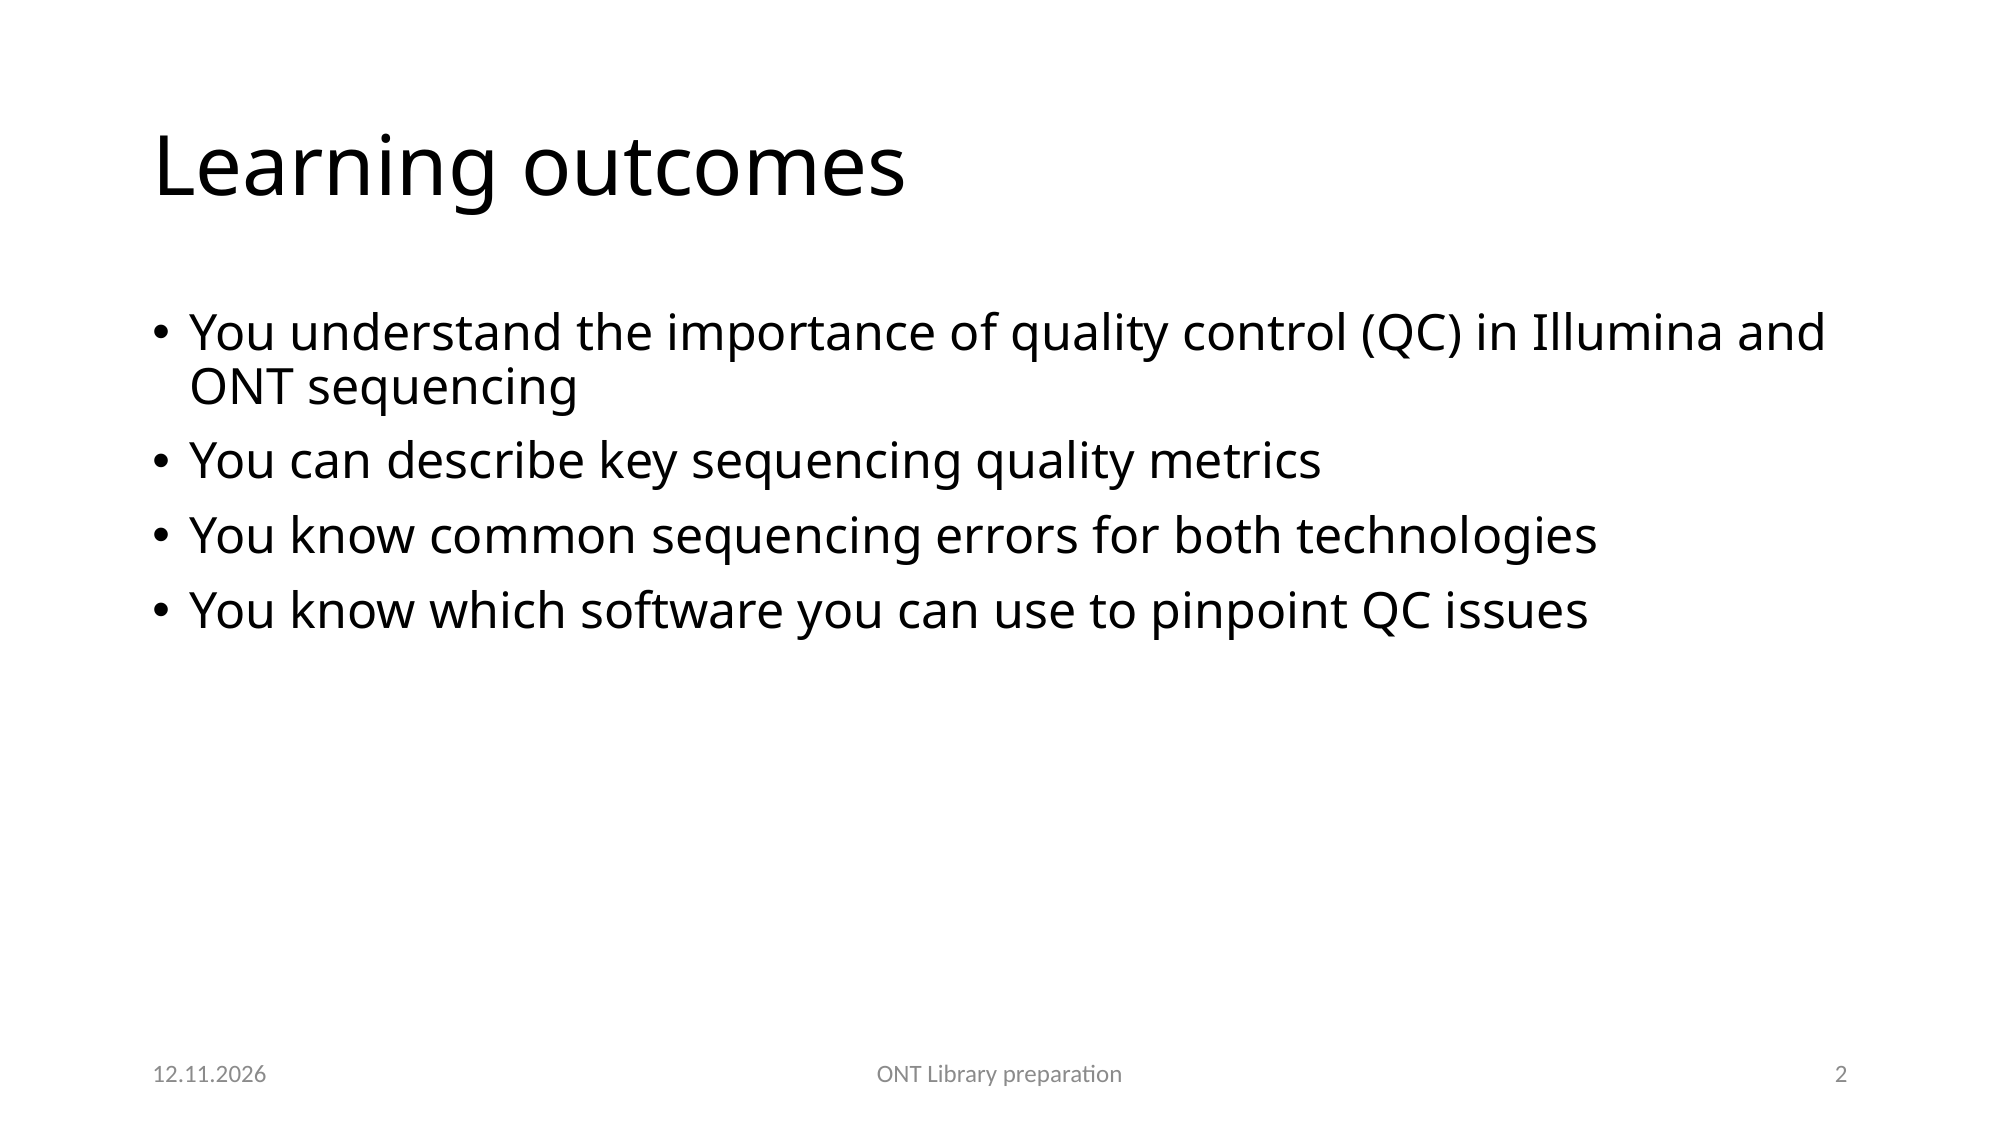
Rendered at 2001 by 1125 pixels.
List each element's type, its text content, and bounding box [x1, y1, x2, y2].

slide_number 2 [1412, 1042, 1863, 1103]
title Learning outcomes [137, 59, 1863, 278]
list You understand the importance of quality control (QC) in Illumina and ONT sequencing You can describe key sequencing quality metrics You know common sequencing errors for both technologies You know which software you can use to pinpoint QC issues [137, 299, 1863, 1014]
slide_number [137, 1042, 588, 1103]
footer ONT Library preparation [662, 1042, 1338, 1103]
